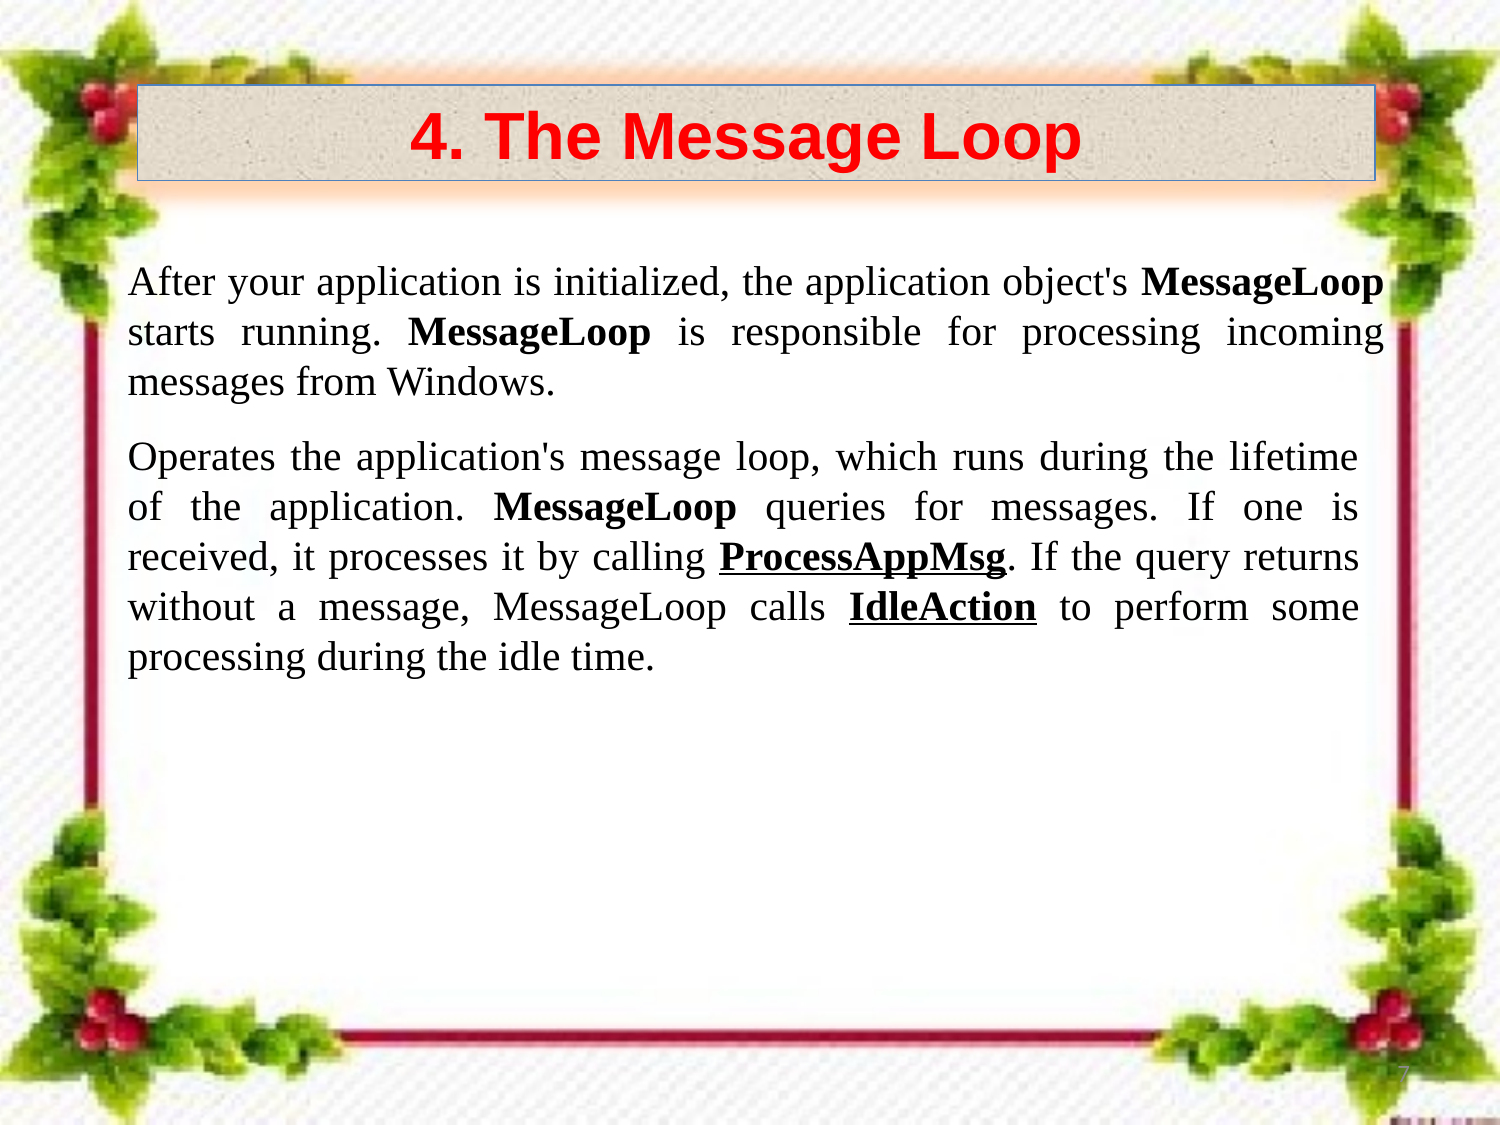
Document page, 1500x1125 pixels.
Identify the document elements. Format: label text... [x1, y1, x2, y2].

slide_number 7 [1074, 1042, 1425, 1103]
picture [0, 0, 1500, 1125]
text_box 4. The Message Loop [137, 84, 1376, 181]
text_box Operates the application's message loop, which runs during the lifetime of the application. MessageLoop queries for messages. If one is received, it processes it by calling ProcessAppMsg. If the query returns without a message, MessageLoop calls IdleAction to perform some processing during the idle time. [112, 421, 1375, 687]
text_box After your application is initialized, the application object's MessageLoop starts running. MessageLoop is responsible for processing incoming messages from Windows. [112, 246, 1400, 412]
